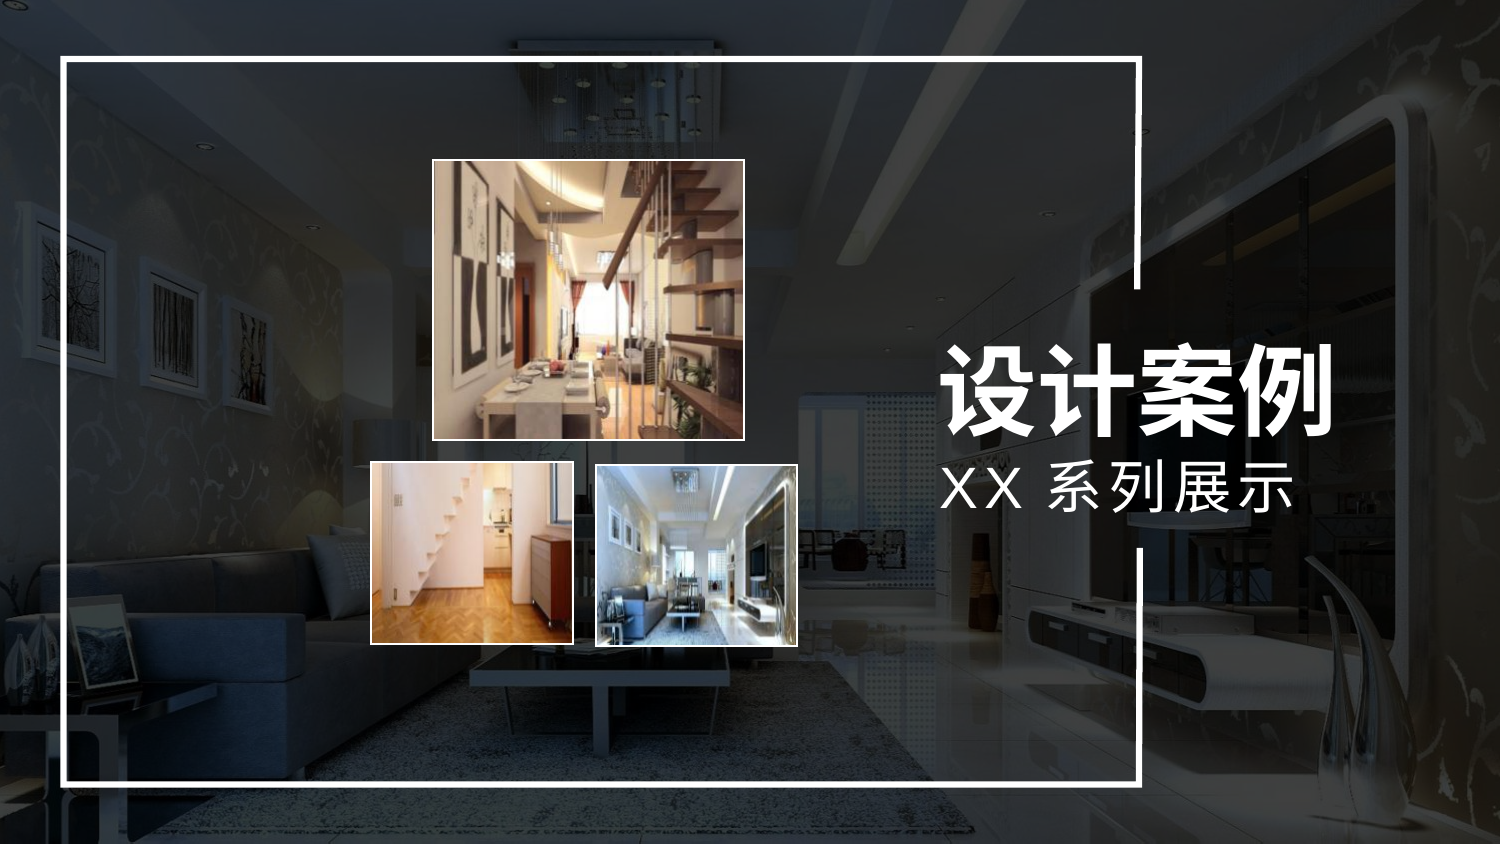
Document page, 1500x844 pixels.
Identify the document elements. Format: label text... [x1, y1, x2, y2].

text_box [0, 0, 1500, 844]
text_box [61, 56, 1142, 787]
text_box 设计案例 [1138, 328, 1338, 449]
text_box XX系列展示 [1139, 450, 1296, 521]
